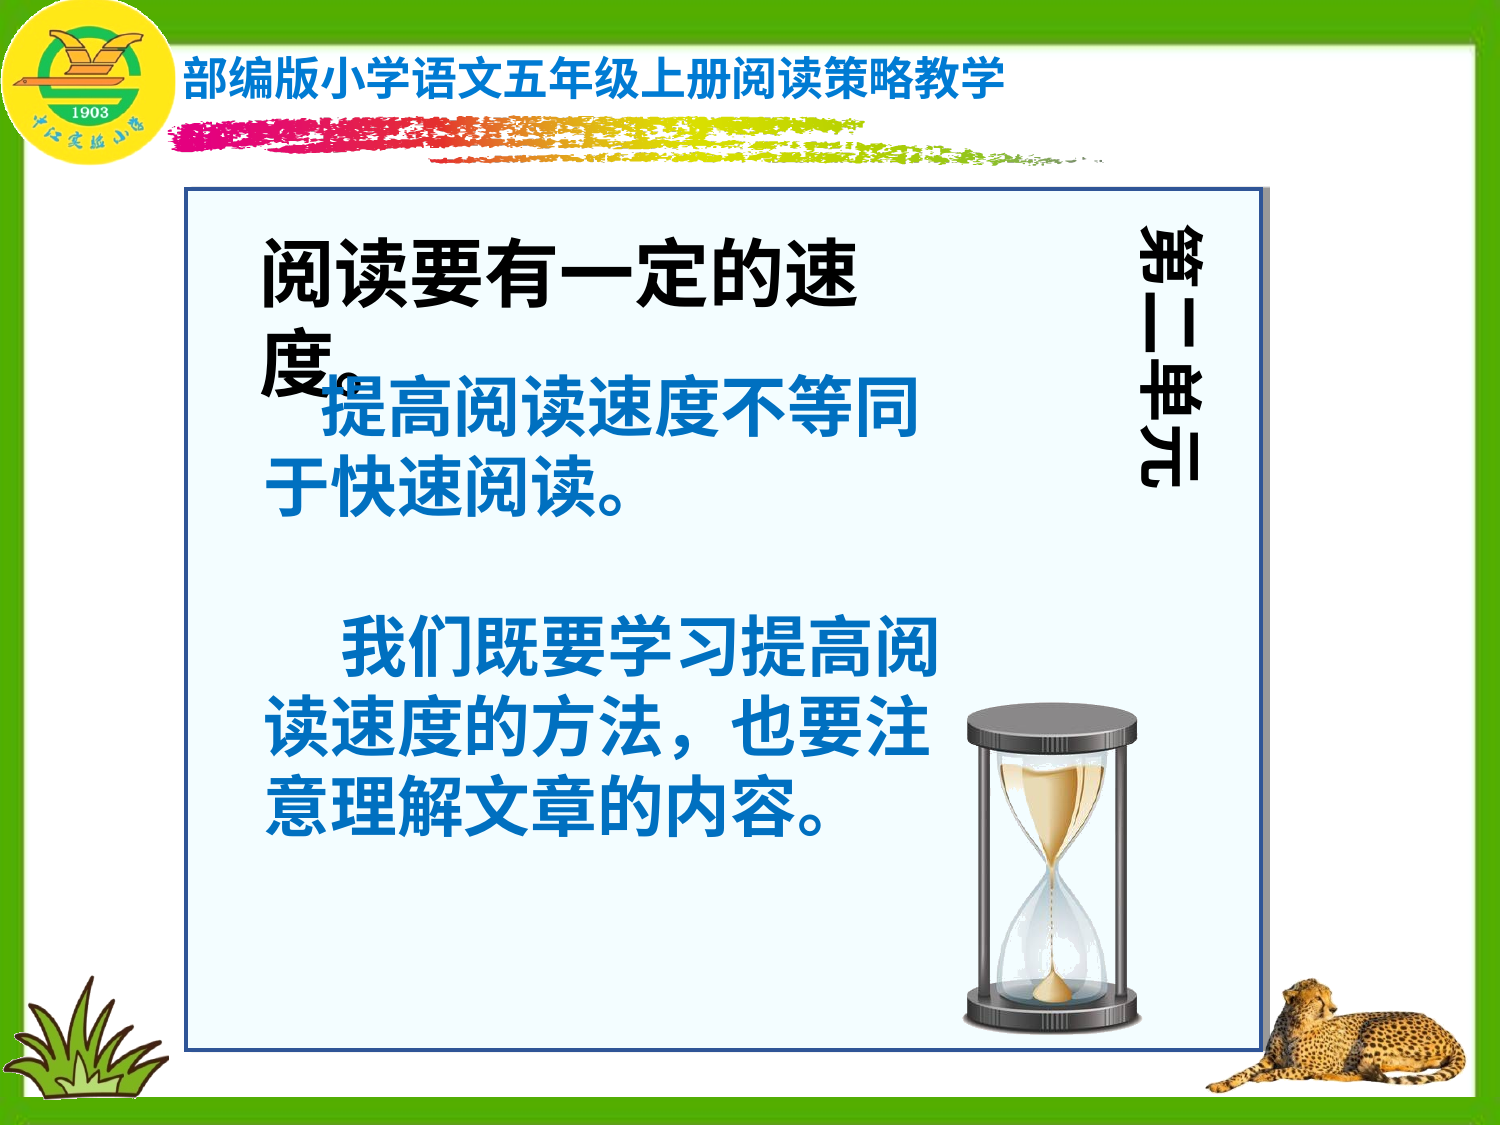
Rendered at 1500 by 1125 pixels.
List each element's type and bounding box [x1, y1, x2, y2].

picture [928, 679, 1162, 1071]
picture [0, 903, 169, 1125]
text_box [0, 0, 1500, 1125]
